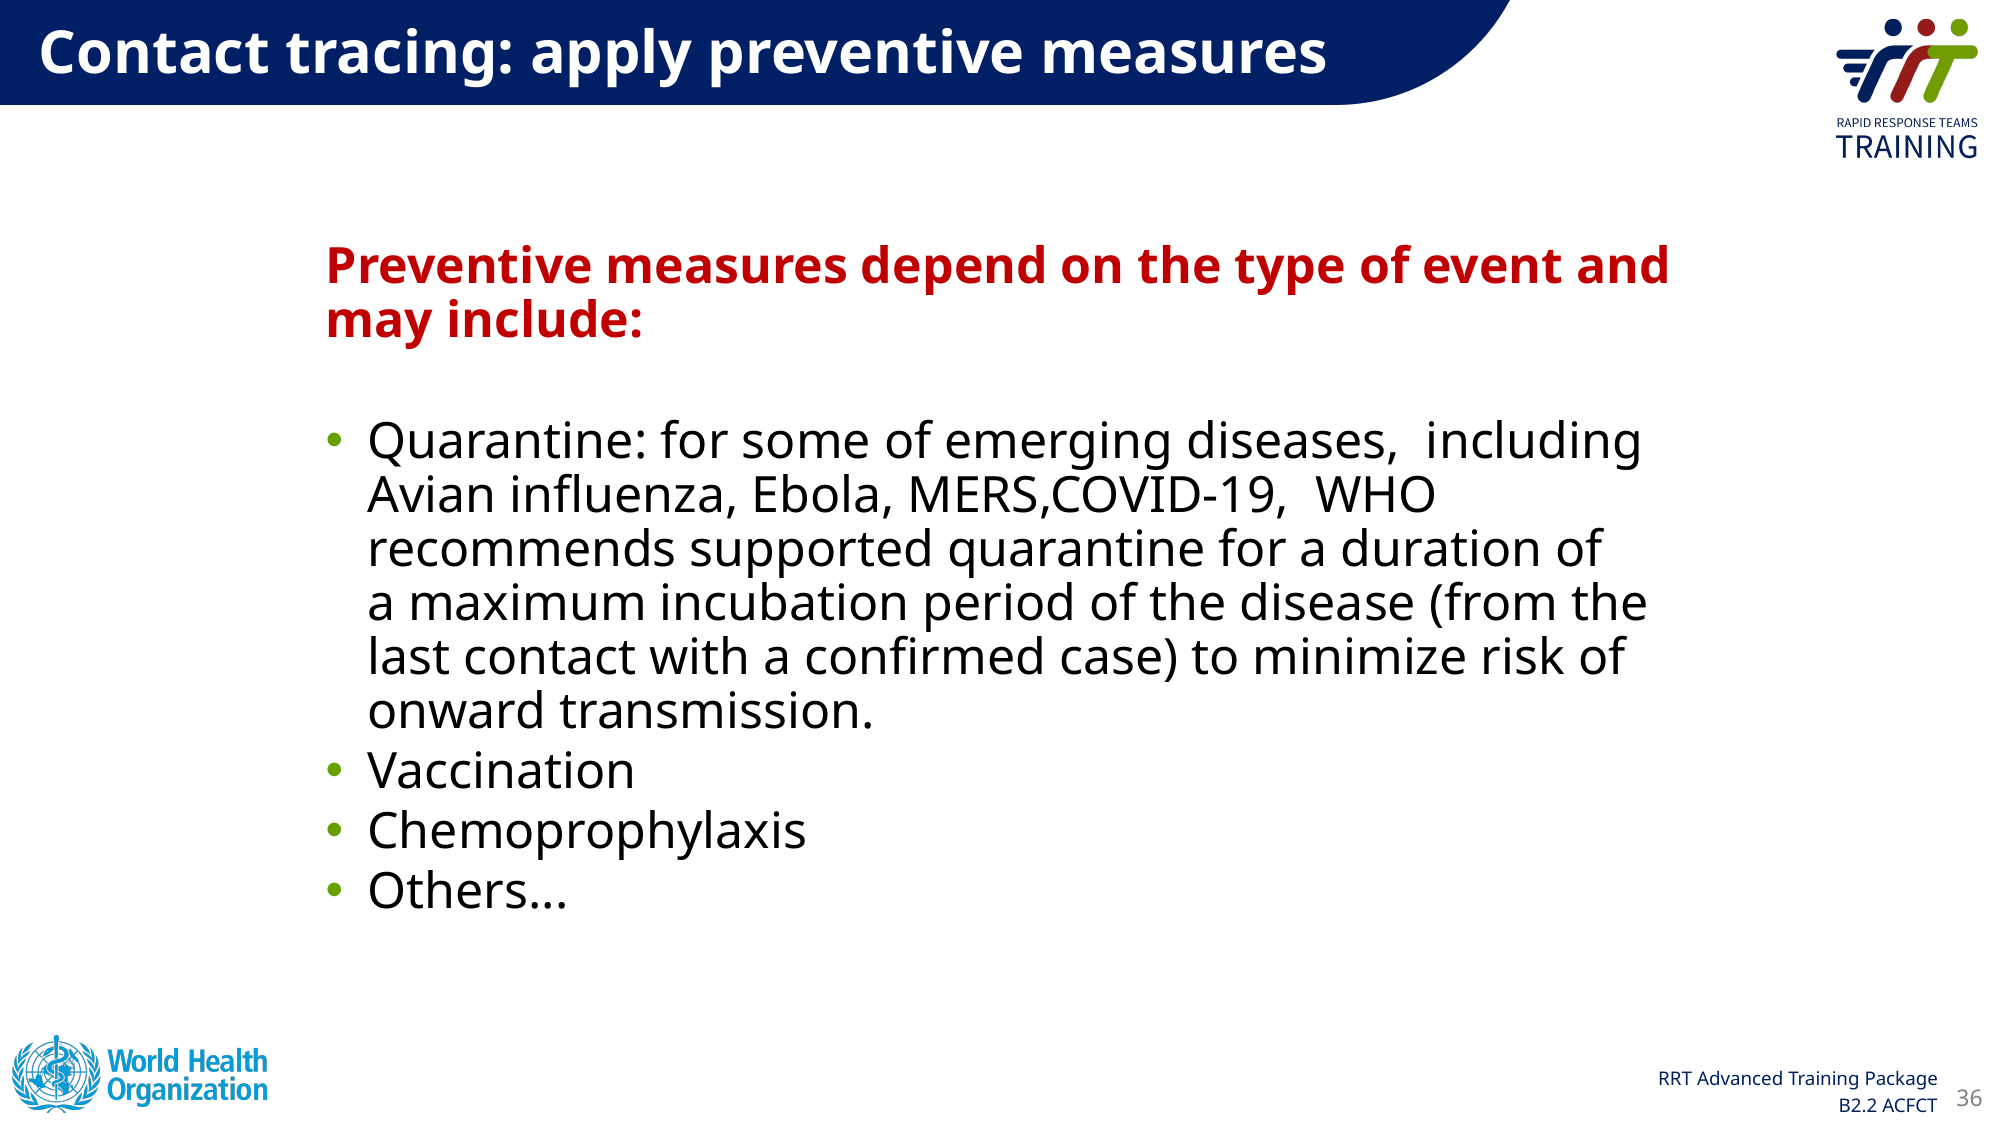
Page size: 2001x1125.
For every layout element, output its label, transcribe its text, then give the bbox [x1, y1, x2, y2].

list Preventive measures depend on the type of event and may include: Quarantine: for some of emerging diseases, including Avian influenza, Ebola, MERS,COVID-19, WHO recommends supported quarantine for a duration of a maximum incubation period of the disease (from the last contact with a confirmed case) to minimize risk of onward transmission. Vaccination Chemoprophylaxis Others... [325, 240, 1675, 885]
picture [1835, 19, 1978, 167]
picture [12, 1083, 48, 1113]
picture [58, 1050, 64, 1058]
picture [0, 0, 1533, 105]
picture [12, 1035, 267, 1113]
text_box Contact tracing: apply preventive measures [31, 11, 1363, 97]
